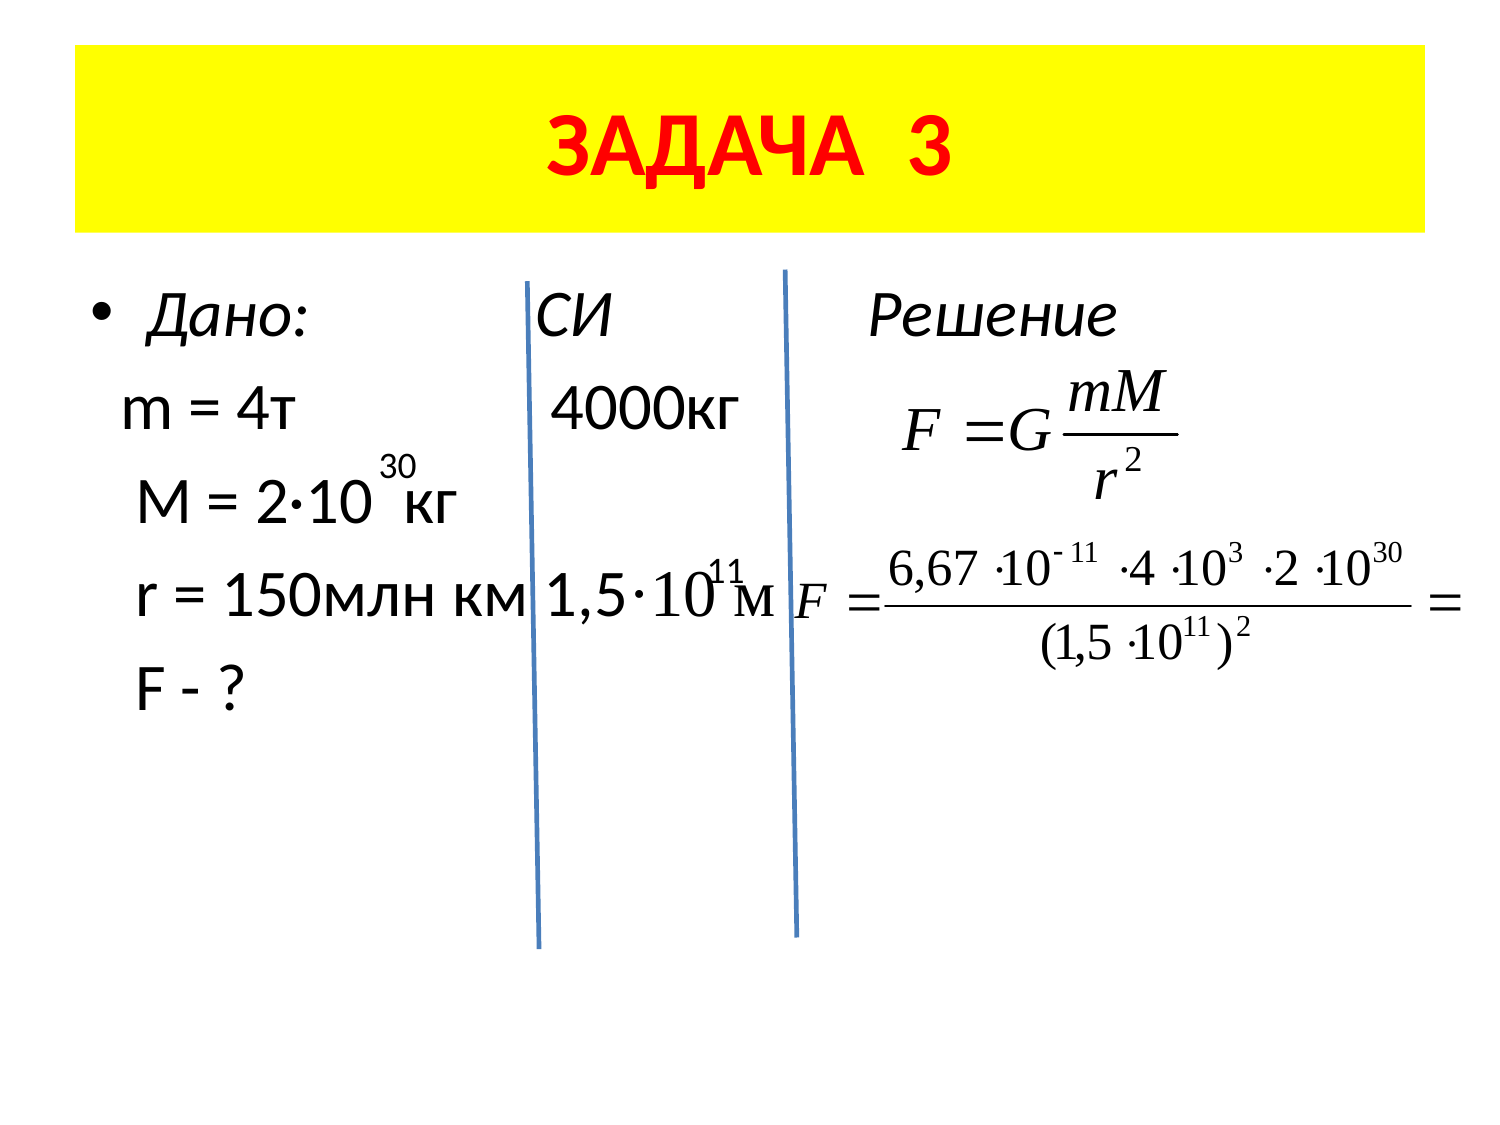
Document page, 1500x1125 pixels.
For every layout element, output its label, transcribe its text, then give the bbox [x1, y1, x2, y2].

text_box 11 [691, 538, 760, 595]
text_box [456, 597, 779, 610]
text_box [784, 527, 1465, 680]
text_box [890, 351, 1193, 513]
text_box 30 [363, 433, 432, 494]
title ЗАДАЧА 3 [75, 45, 1425, 233]
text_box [198, 609, 779, 622]
list Дано: СИ Решение m = 4т 4000кг M = 2·10 кг r = 150млн км 1,5·10 м F - ? [75, 262, 1425, 1005]
